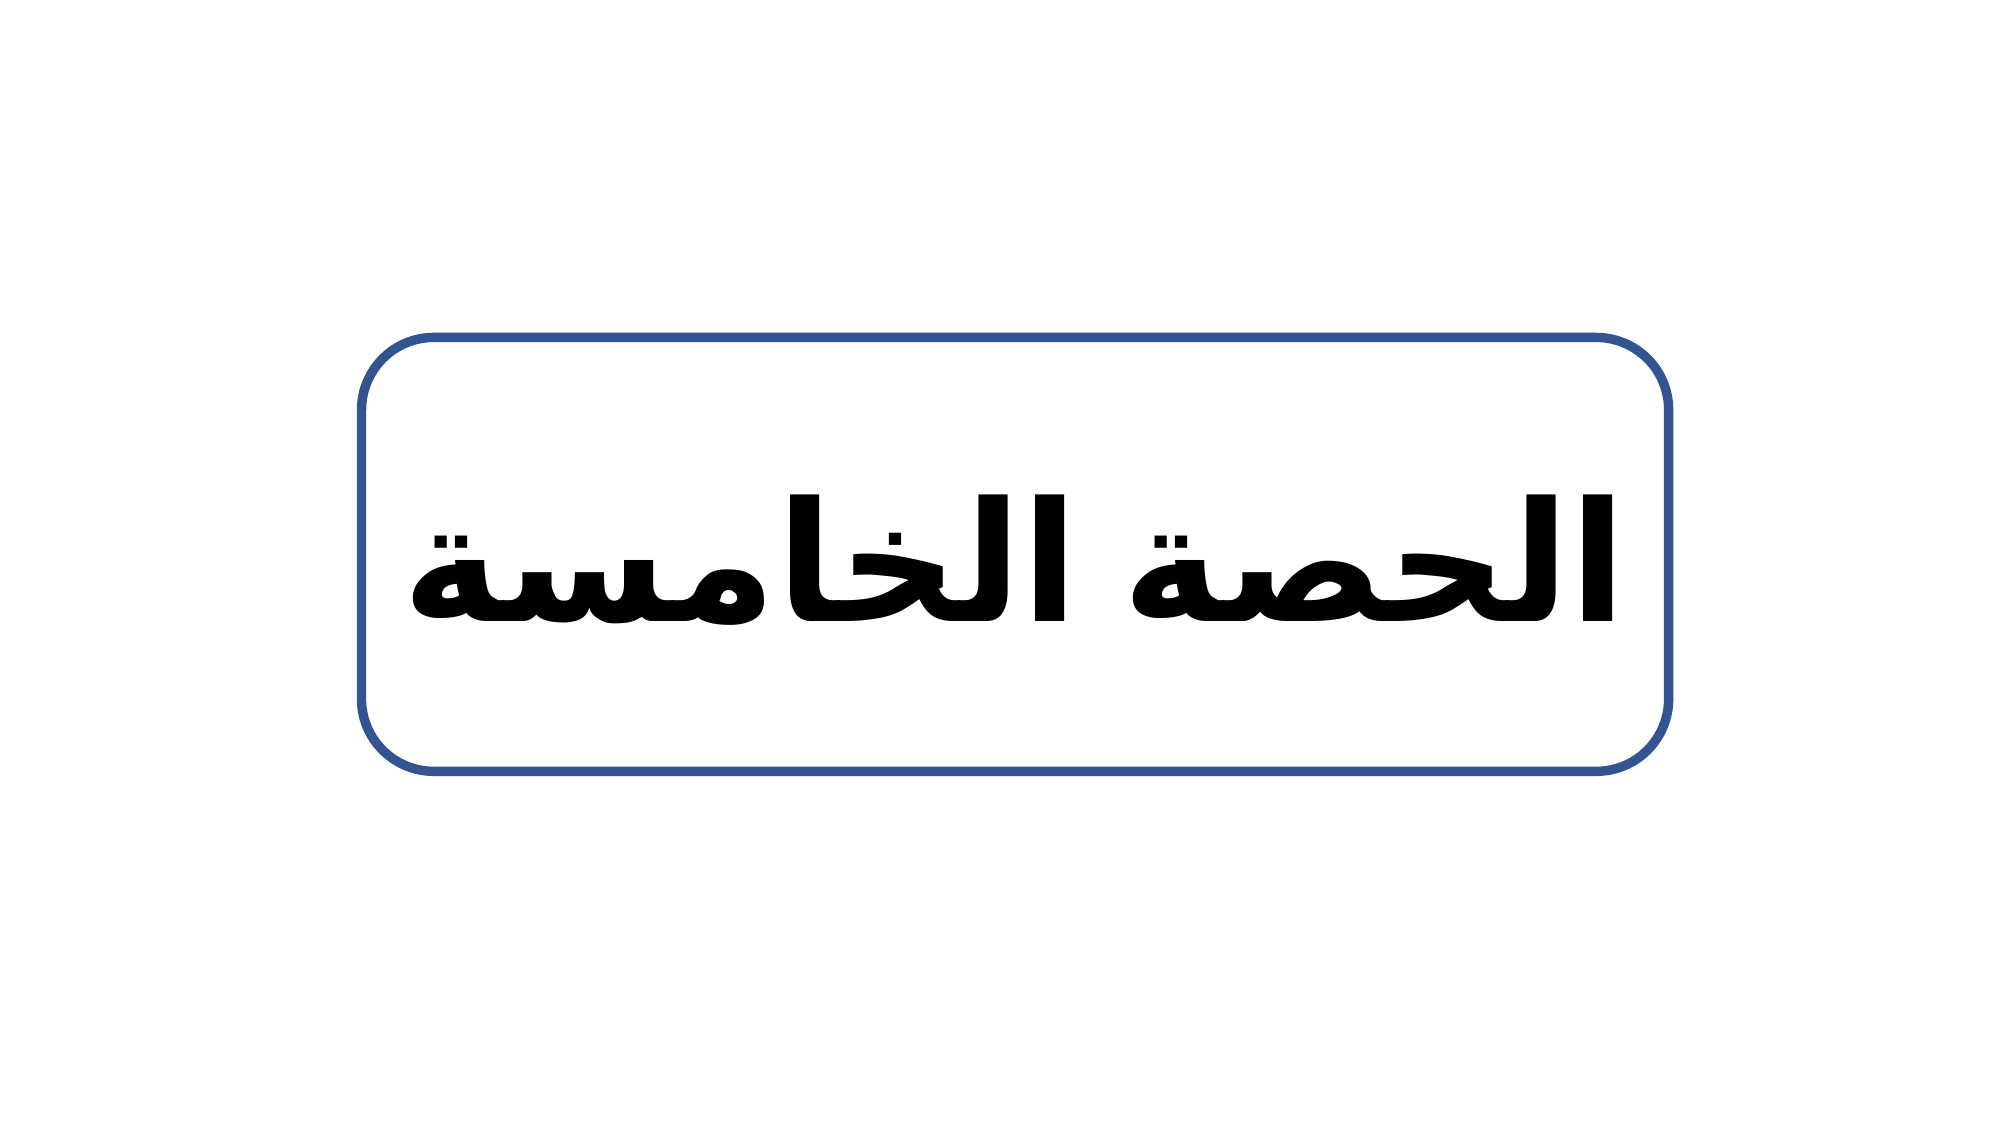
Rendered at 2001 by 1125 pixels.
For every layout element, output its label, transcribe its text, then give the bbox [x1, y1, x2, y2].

text_box الحصة الخامسة [360, 336, 1670, 773]
